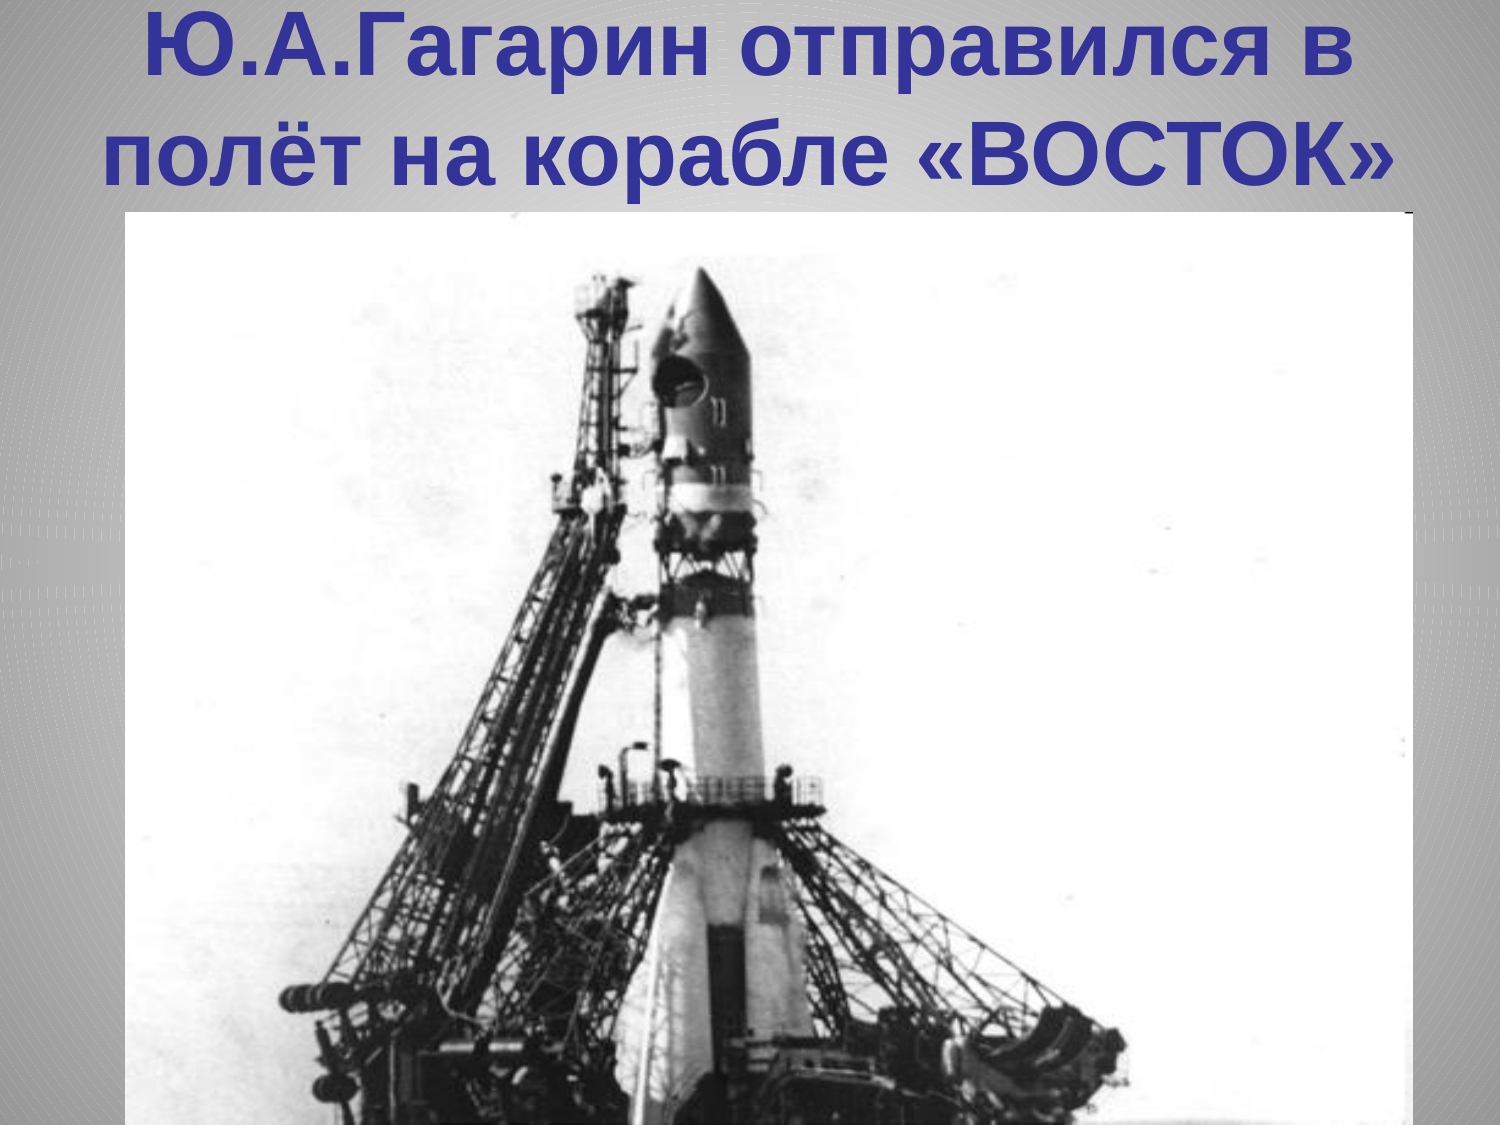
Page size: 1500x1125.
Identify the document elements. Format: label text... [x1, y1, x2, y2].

picture [124, 212, 1413, 1125]
title Ю.А.Гагарин отправился в полёт на корабле «ВОСТОК» [74, 0, 1426, 226]
